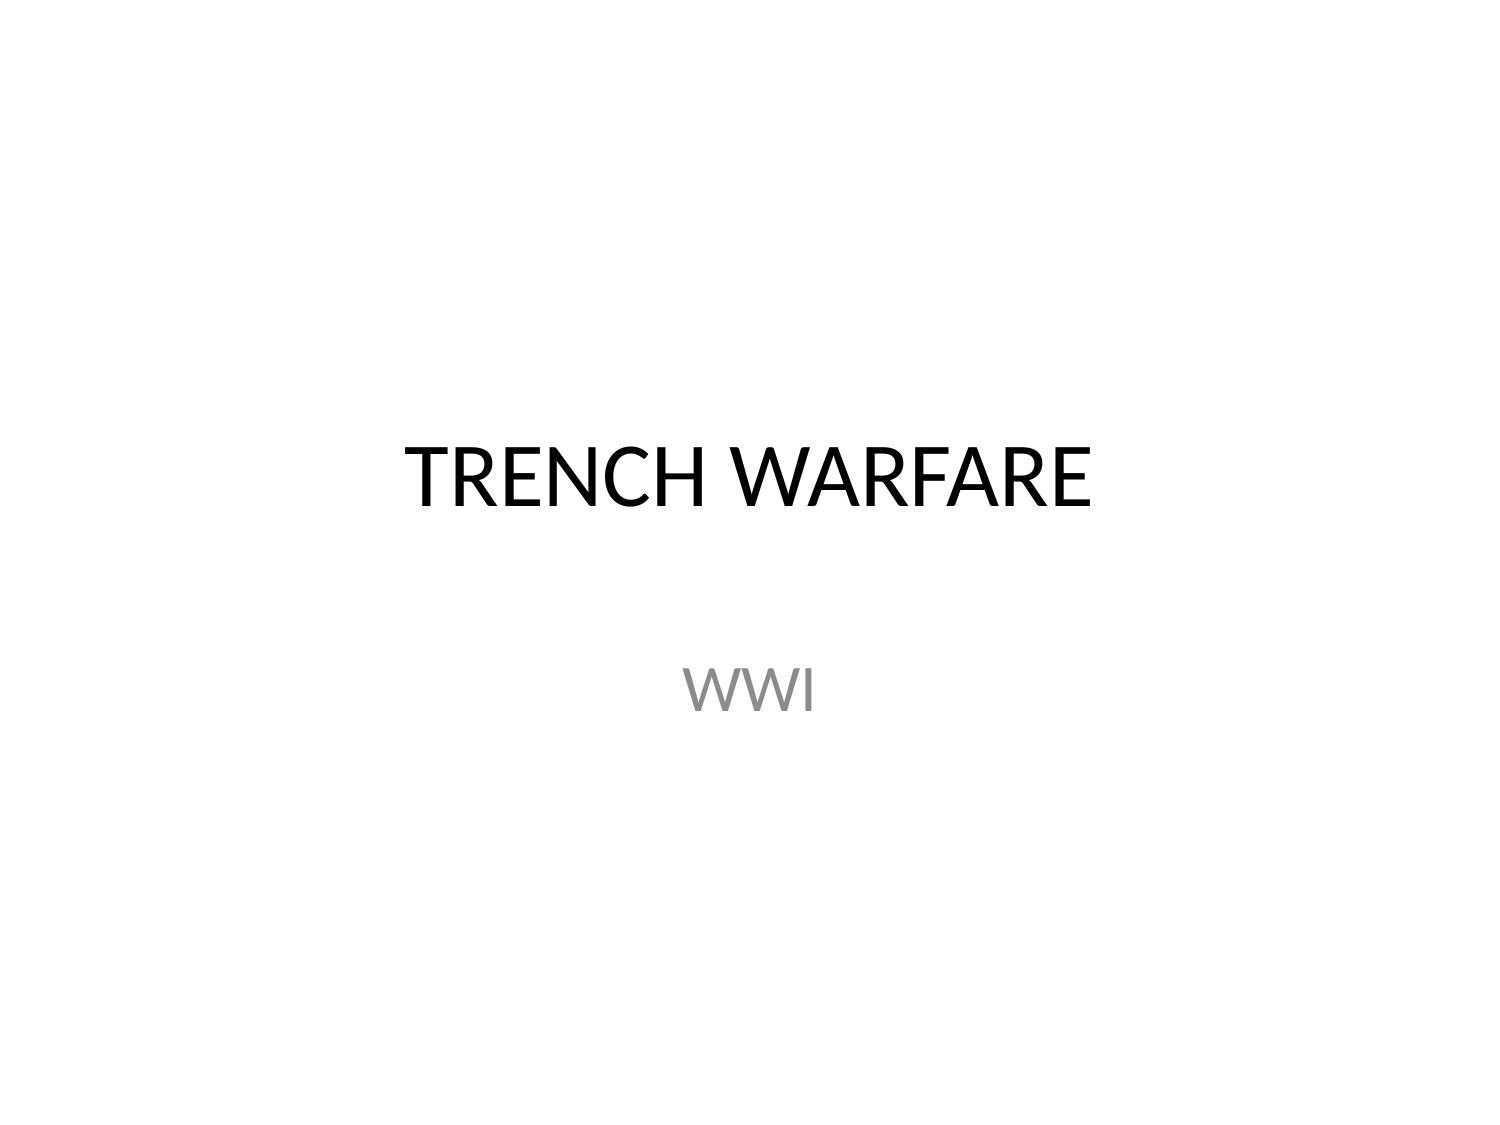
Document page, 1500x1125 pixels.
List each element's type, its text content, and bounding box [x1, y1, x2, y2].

title TRENCH WARFARE [112, 349, 1388, 591]
subtitle WWI [225, 637, 1275, 925]
